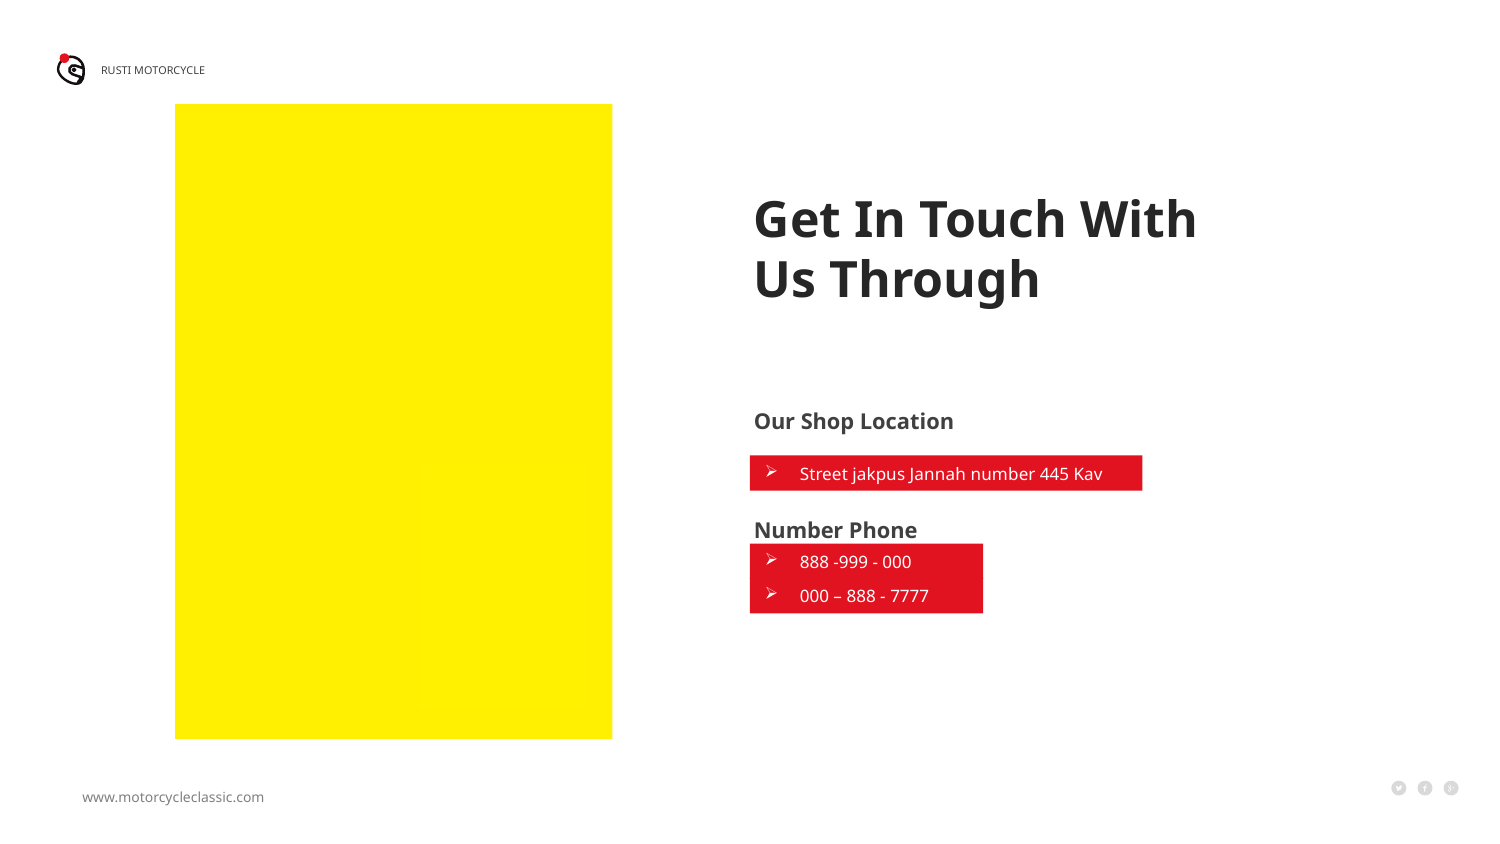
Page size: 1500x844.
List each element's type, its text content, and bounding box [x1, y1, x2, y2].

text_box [1391, 780, 1459, 796]
text_box 000 – 888 - 7777 [749, 577, 984, 614]
text_box Street jakpus Jannah number 445 Kav [749, 455, 1143, 491]
text_box www.motorcycleclassic.com [67, 781, 345, 813]
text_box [57, 53, 317, 85]
text_box 888 -999 - 000 [749, 543, 984, 577]
text_box Our Shop Location [739, 399, 973, 441]
picture [175, 104, 613, 739]
text_box Get In Touch With Us Through [739, 180, 1279, 315]
text_box Number Phone [739, 509, 973, 550]
